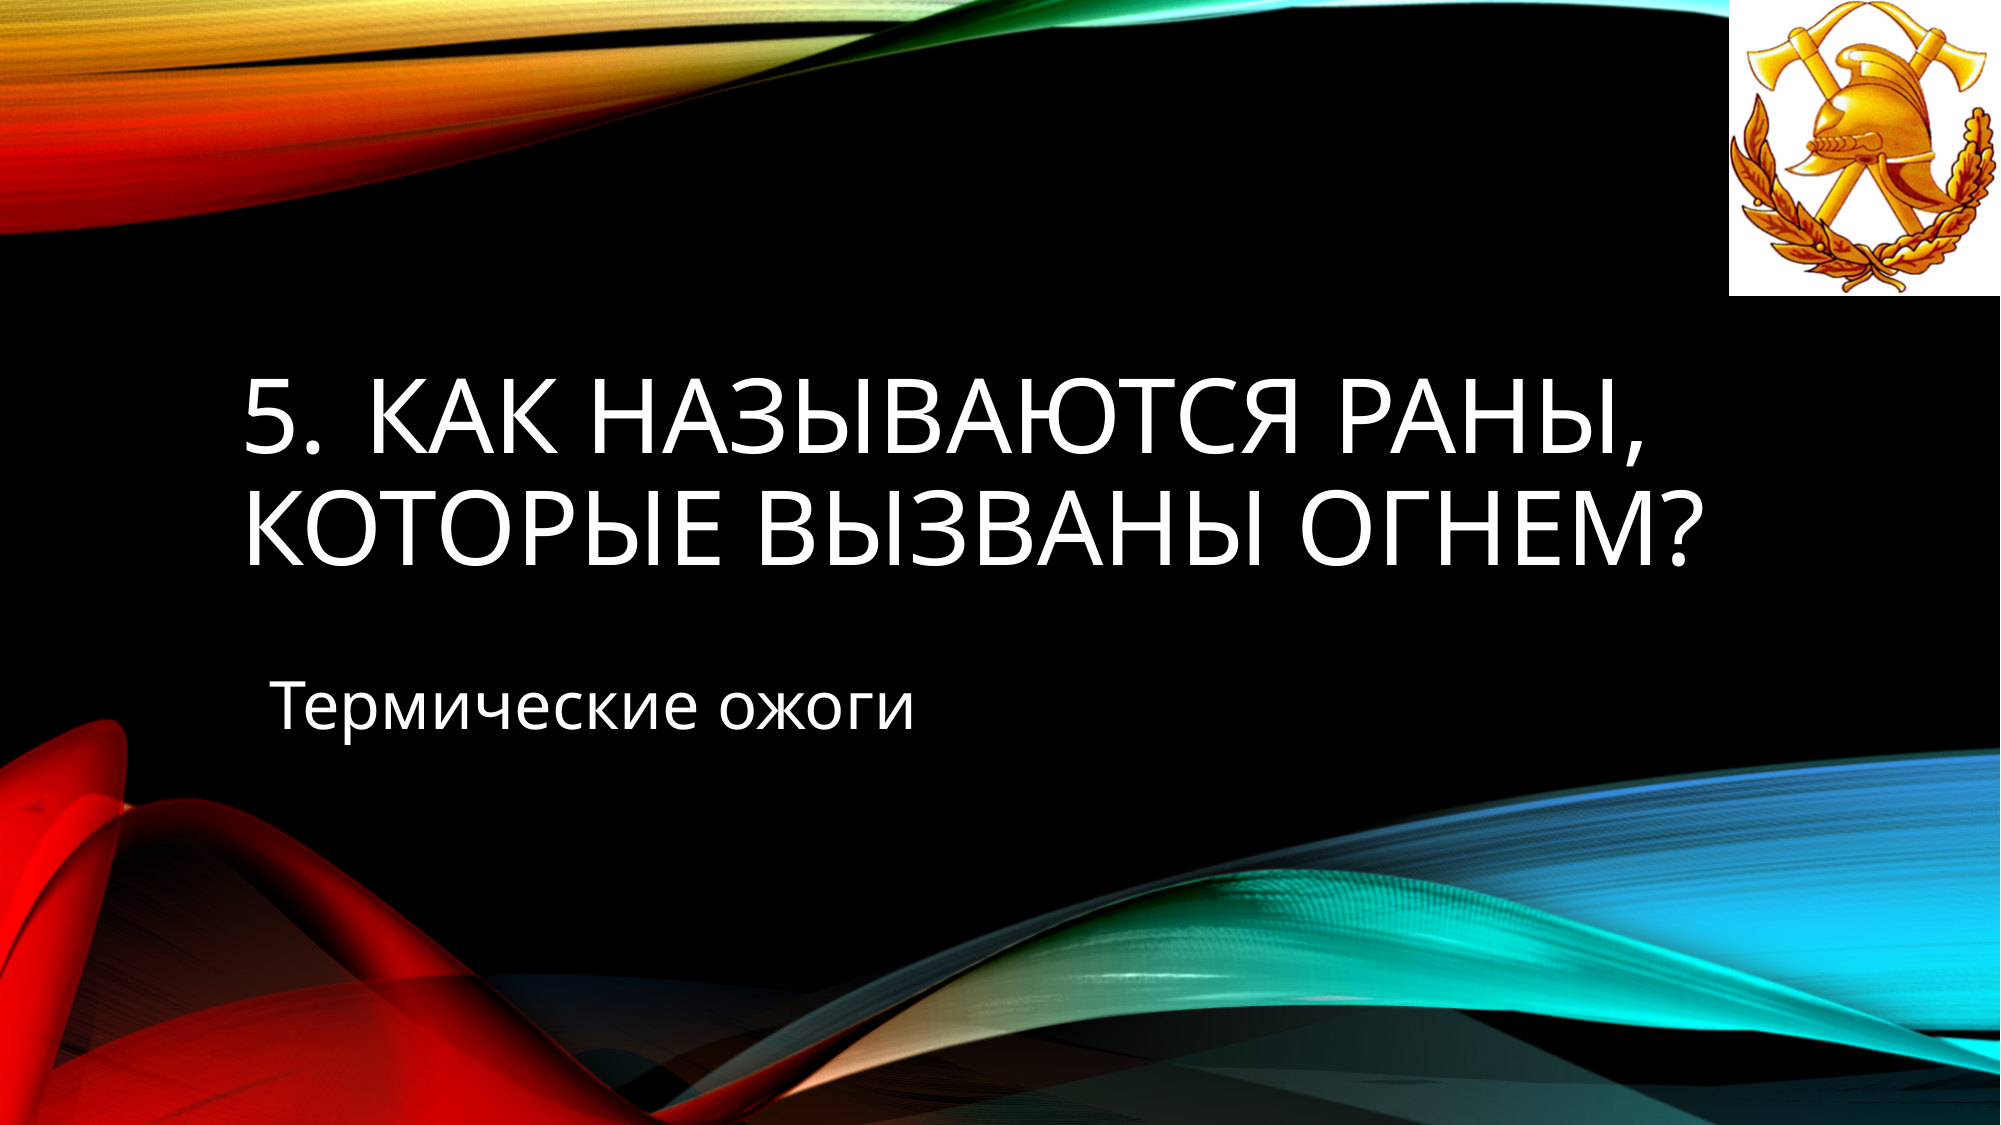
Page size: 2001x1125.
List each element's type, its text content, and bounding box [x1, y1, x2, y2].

picture [0, 717, 2000, 1125]
title 5. Как называются раны, которые вызваны огнем? [225, 295, 1775, 596]
picture [0, 0, 2000, 297]
subtitle Термические ожоги [254, 593, 1750, 863]
